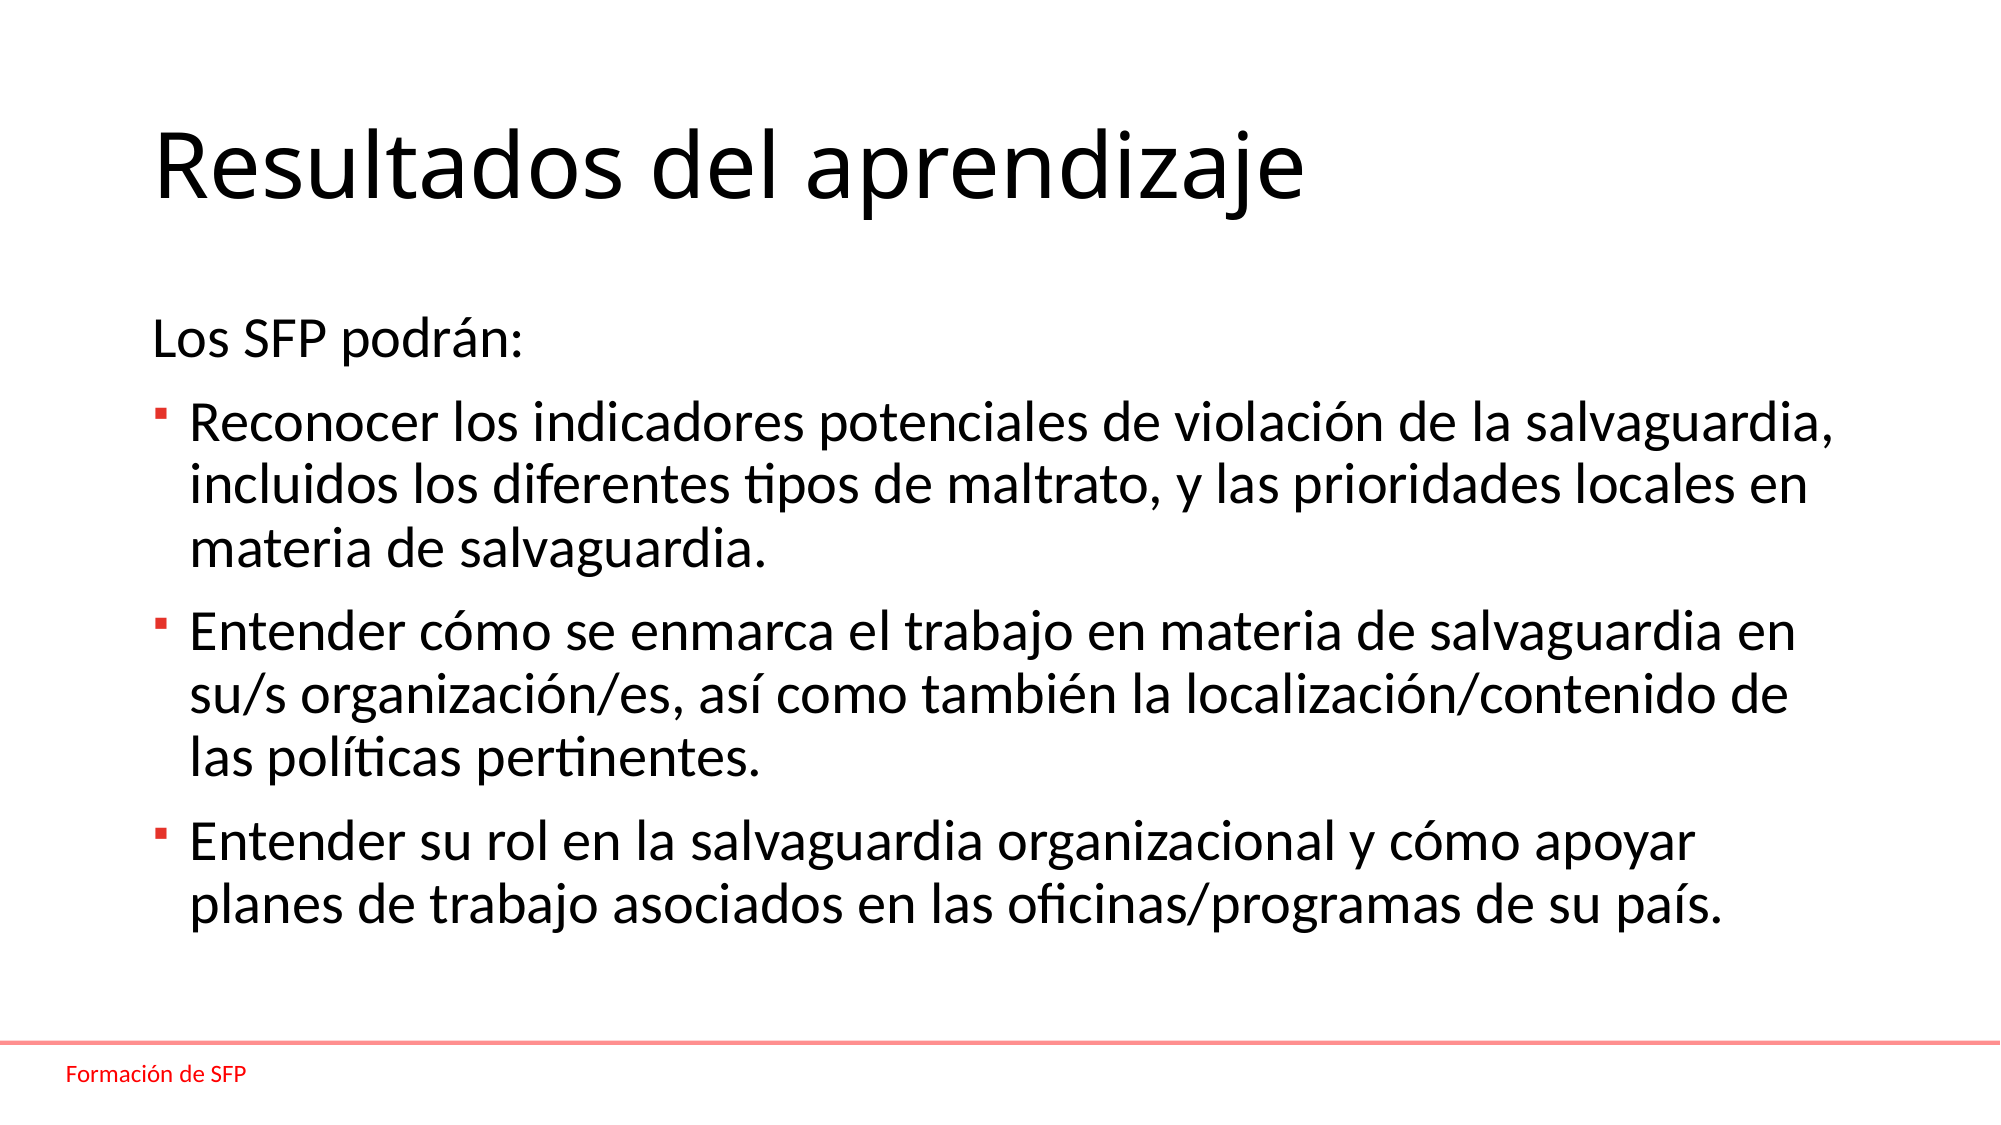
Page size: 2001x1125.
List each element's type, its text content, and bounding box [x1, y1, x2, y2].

footer Formación de SFP [0, 1045, 494, 1103]
title Resultados del aprendizaje [137, 59, 1863, 278]
list Los SFP podrán: Reconocer los indicadores potenciales de violación de la salvaguardia, incluidos los diferentes tipos de maltrato, y las prioridades locales en materia de salvaguardia. Entender cómo se enmarca el trabajo en materia de salvaguardia en su/s organización/es, así como también la localización/contenido de las políticas pertinentes. Entender su rol en la salvaguardia organizacional y cómo apoyar planes de trabajo asociados en las oficinas/programas de su país. [137, 299, 1863, 1014]
